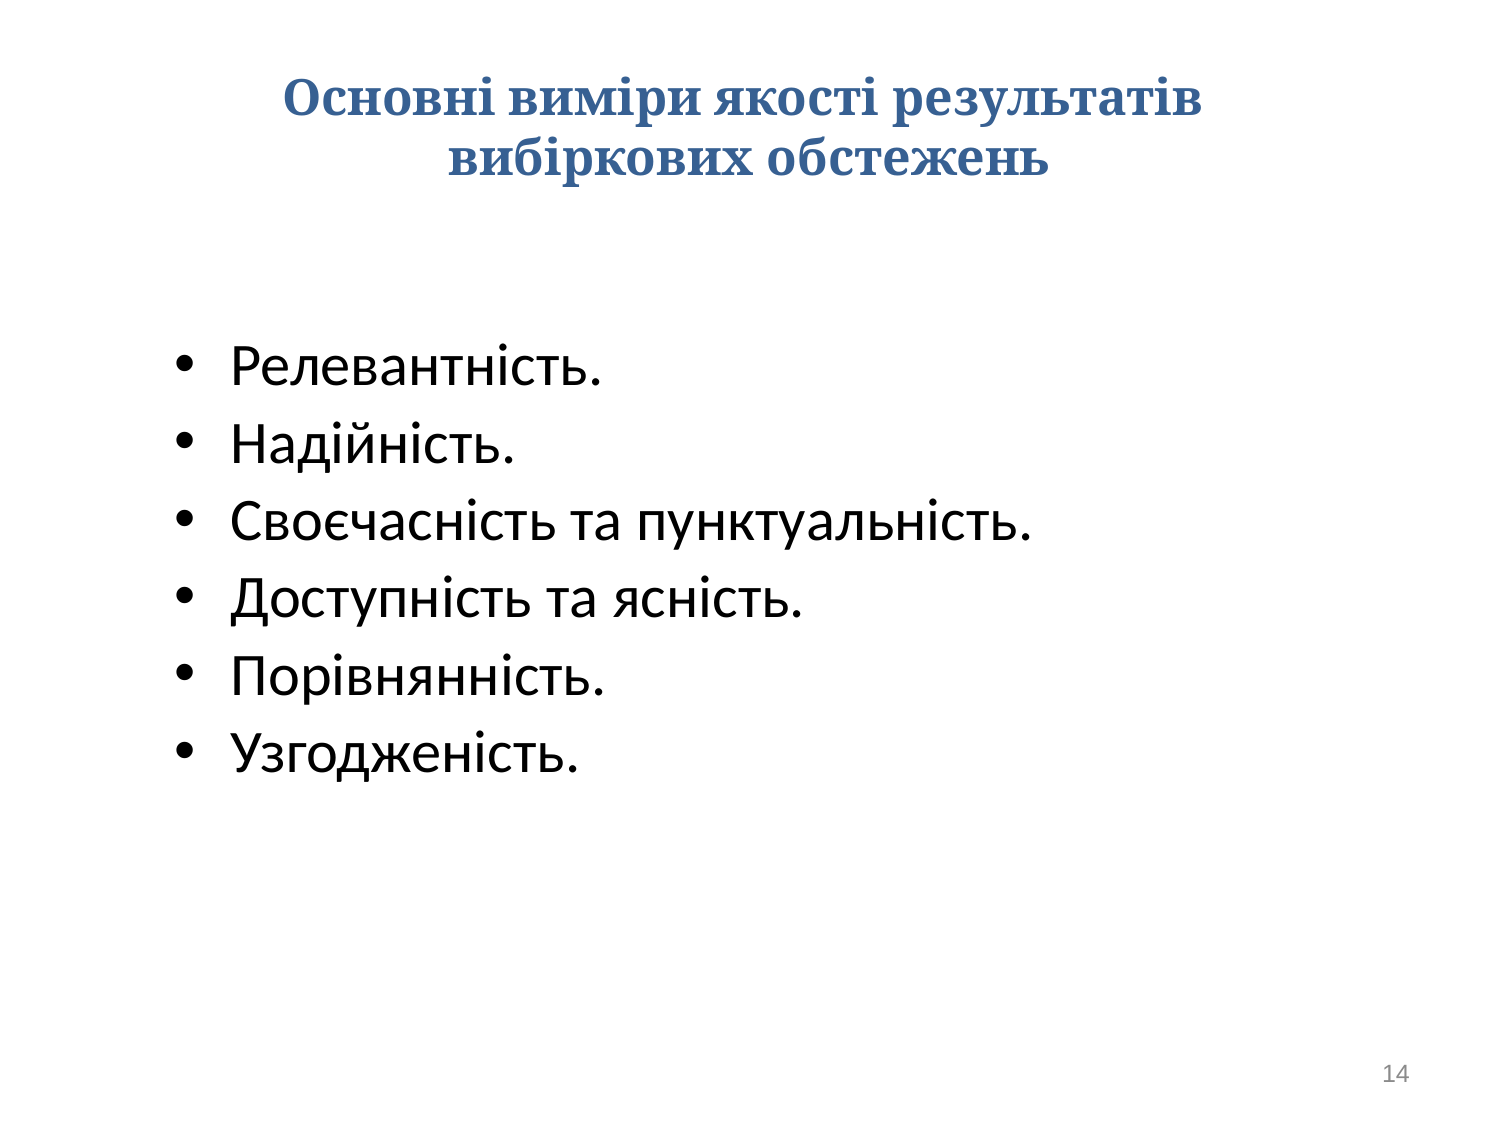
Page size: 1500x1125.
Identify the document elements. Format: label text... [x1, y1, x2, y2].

title Основні виміри якості результатів вибіркових обстежень [112, 66, 1387, 185]
list Релевантність. Надійність. Своєчасність та пунктуальність. Доступність та ясність. Порівнянність. Узгодженість. [159, 326, 1319, 1028]
slide_number 14 [1074, 1042, 1425, 1103]
